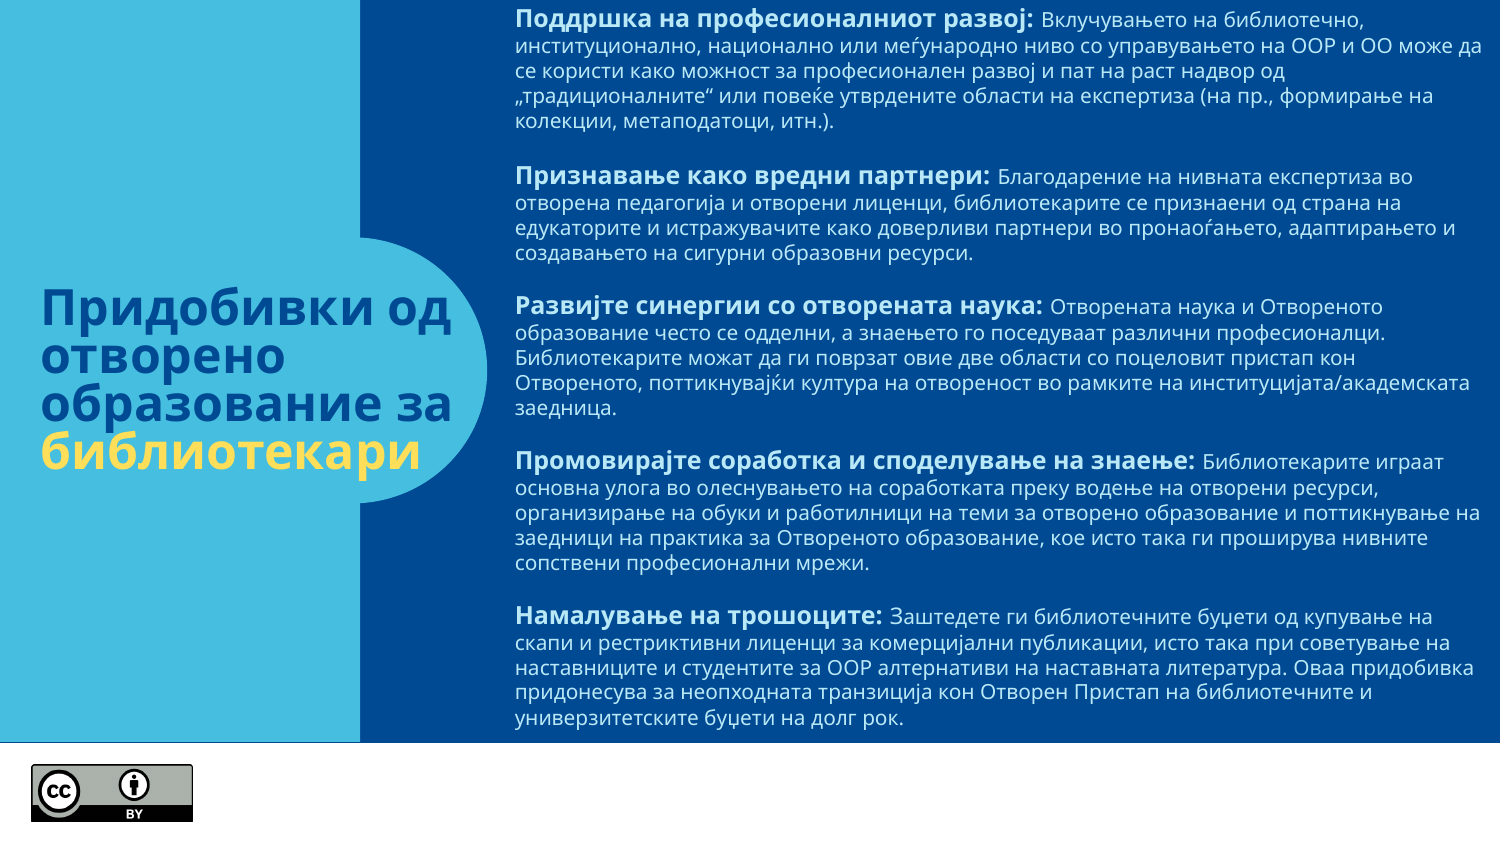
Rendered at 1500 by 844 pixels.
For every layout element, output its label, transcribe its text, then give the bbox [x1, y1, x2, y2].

text_box Поддршка на професионалниот развој: Вклучувањето на библиотечно, институционално, национално или меѓународно ниво со управувањето на ООР и ОО може да се користи како можност за професионален развој и пат на раст надвор од „традиционалните“ или повеќе утврдените области на експертиза (на пр., формирање на колекции, метаподатоци, итн.). Признавање како вредни партнери: Благодарение на нивната експертиза во отворена педагогија и отворени лиценци, библиотекарите се признаени од страна на едукаторите и истражувачите како доверливи партнери во пронаоѓањето, адаптирањето и создавањето на сигурни образовни ресурси. Развијте синергии со отворената наука: Отворената наука и Отвореното образование често се одделни, а знаењето го поседуваат различни професионалци. Библиотекарите можат да ги поврзат овие две области со поцеловит пристап кон Отвореното, поттикнувајќи култура на отвореност во рамките на институцијата/академската заедница. Промовирајте соработка и споделување на знаење: Библиотекарите играат основна улога во олеснувањето на соработката преку водење на отворени ресурси, организирање на обуки и работилници на теми за отворено образование и поттикнување на заедници на практика за Отвореното образование, кое исто така ги проширува нивните сопствени професионални мрежи. Намалување на трошоците: Заштедете ги библиотечните буџети од купување на скапи и рестриктивни лиценци за комерцијални публикации, исто така при советување на наставниците и студентите за ООР алтернативи на наставната литература. Оваа придобивка придонесува за неопходната транзиција кон Отворен Пристап на библиотечните и универзитетските буџети на долг рок. [499, 0, 1500, 741]
picture [31, 764, 193, 822]
text_box [263, 237, 443, 271]
text_box [302, 494, 403, 504]
text_box Придобивки од отворено образование за библиотекари [25, 271, 488, 494]
text_box [0, 750, 1500, 844]
text_box [0, 0, 361, 742]
